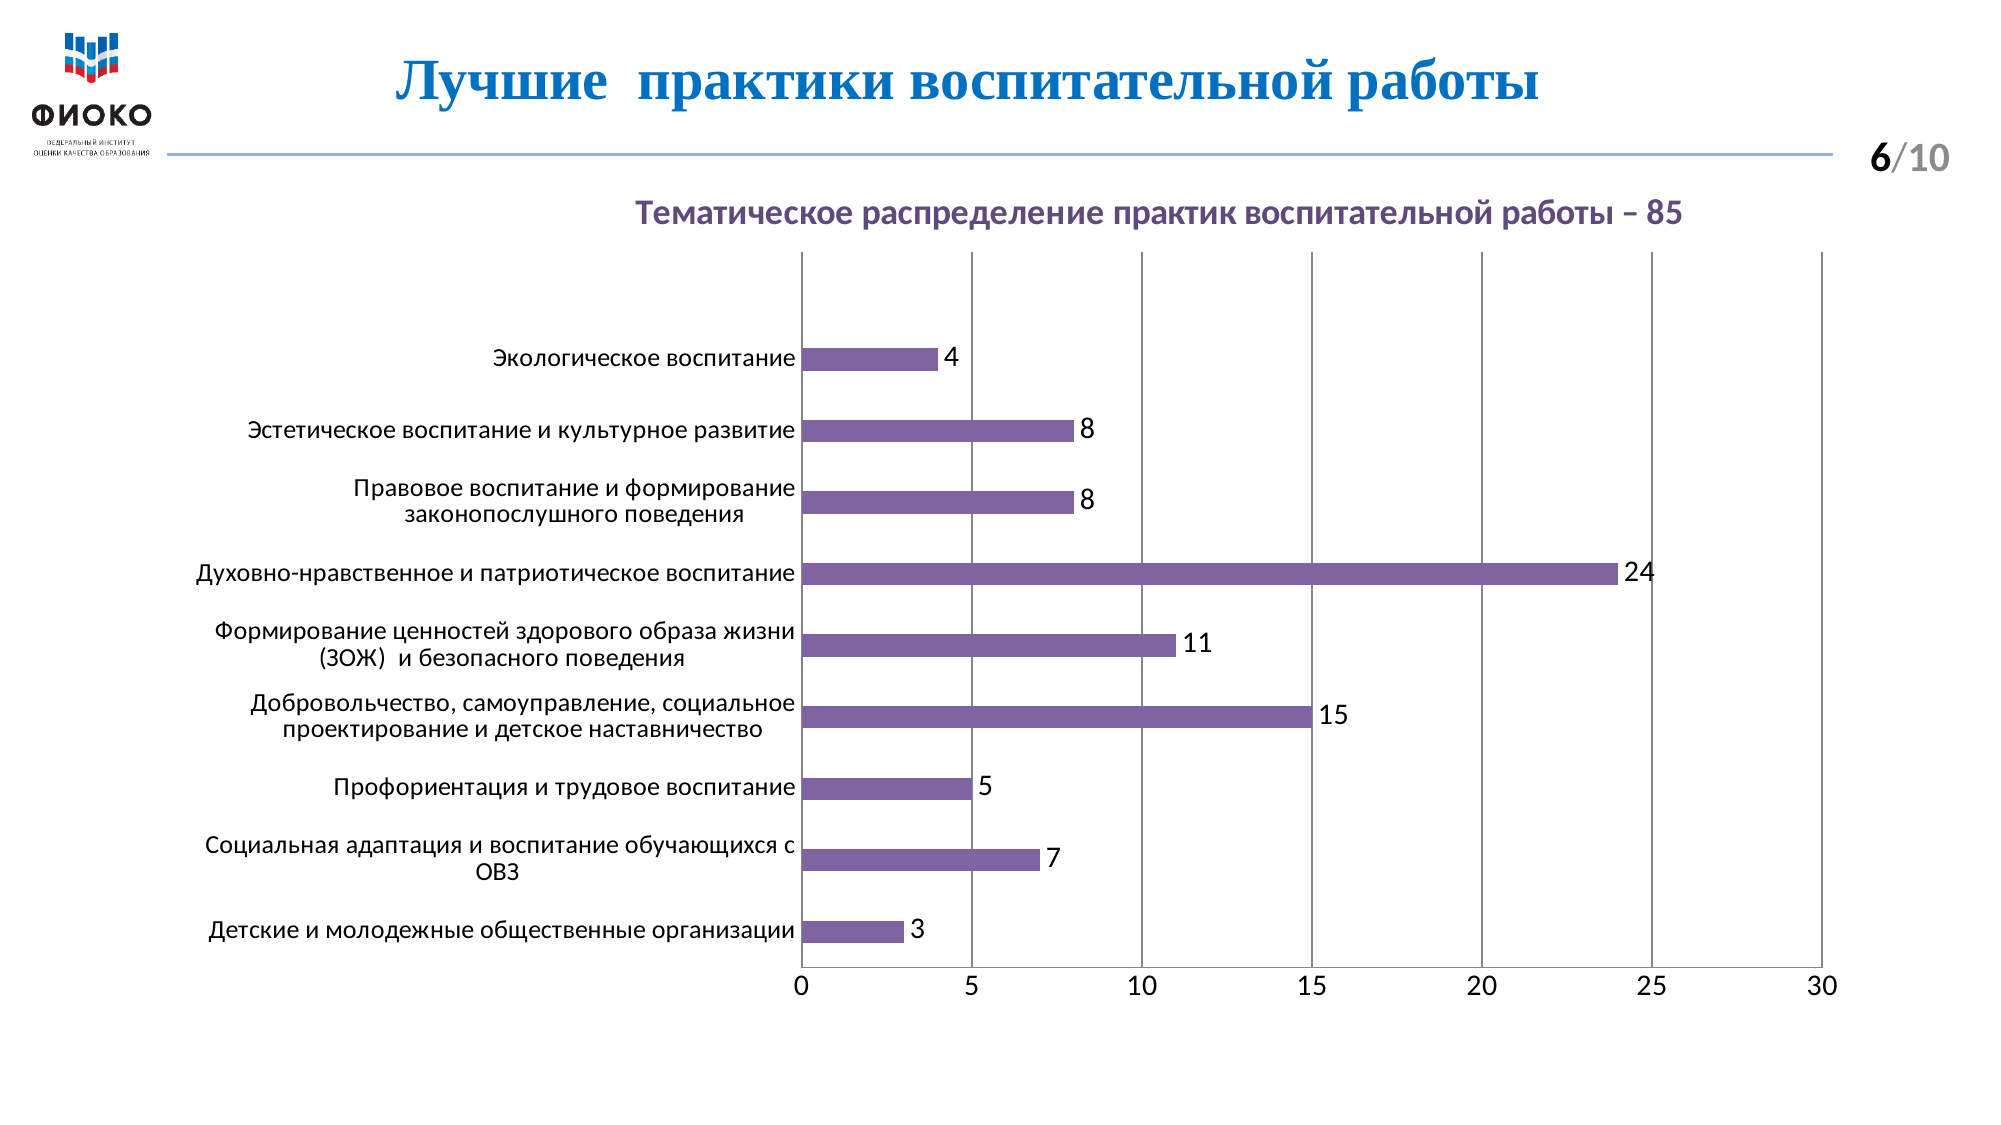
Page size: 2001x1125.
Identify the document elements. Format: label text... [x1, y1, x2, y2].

chart [159, 182, 1851, 1027]
slide_number 6/10 [1820, 124, 1966, 185]
picture [24, 23, 158, 168]
text_box Лучшие практики воспитательной работы [218, 33, 1733, 119]
